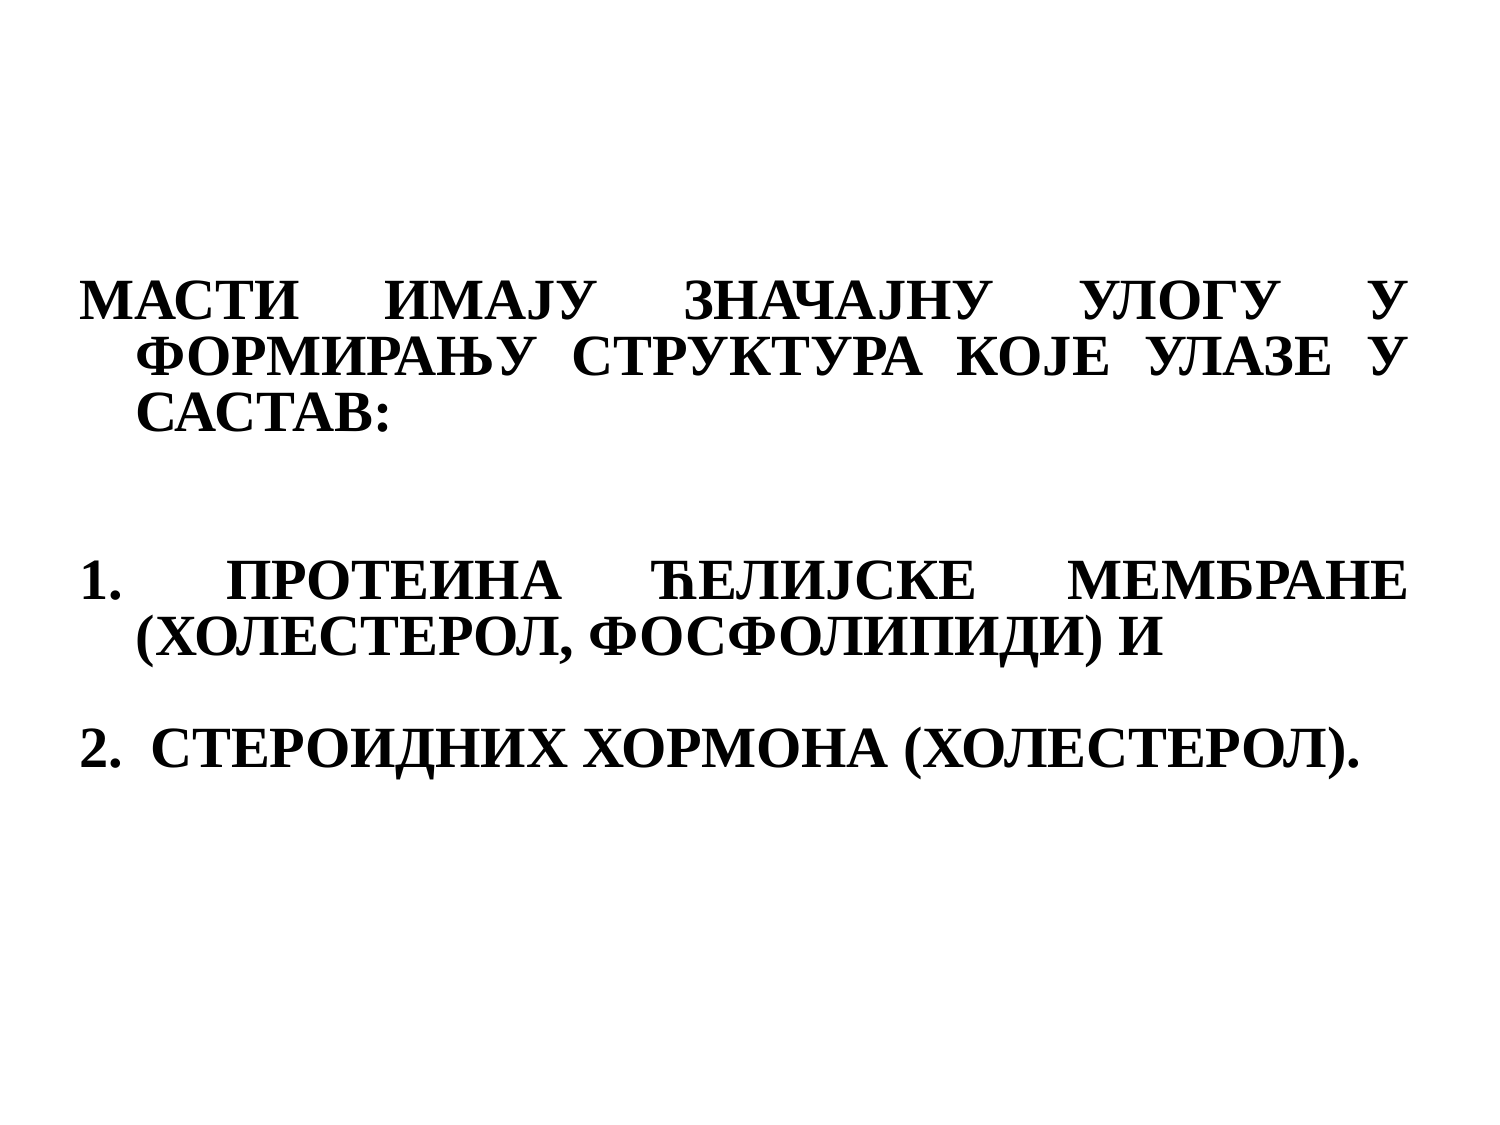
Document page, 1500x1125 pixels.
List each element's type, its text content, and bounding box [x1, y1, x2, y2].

text_box МАСТИ ИМАЈУ ЗНАЧАЈНУ УЛОГУ У ФОРМИРАЊУ СТРУКТУРА КОЈЕ УЛАЗЕ У САСТАВ: ПРОТЕИНА ЋЕЛИЈСКЕ МЕМБРАНЕ (ХОЛЕСТЕРОЛ, ФОСФОЛИПИДИ) И СТЕРОИДНИХ ХОРМОНА (ХОЛЕСТЕРОЛ). [64, 267, 1425, 898]
